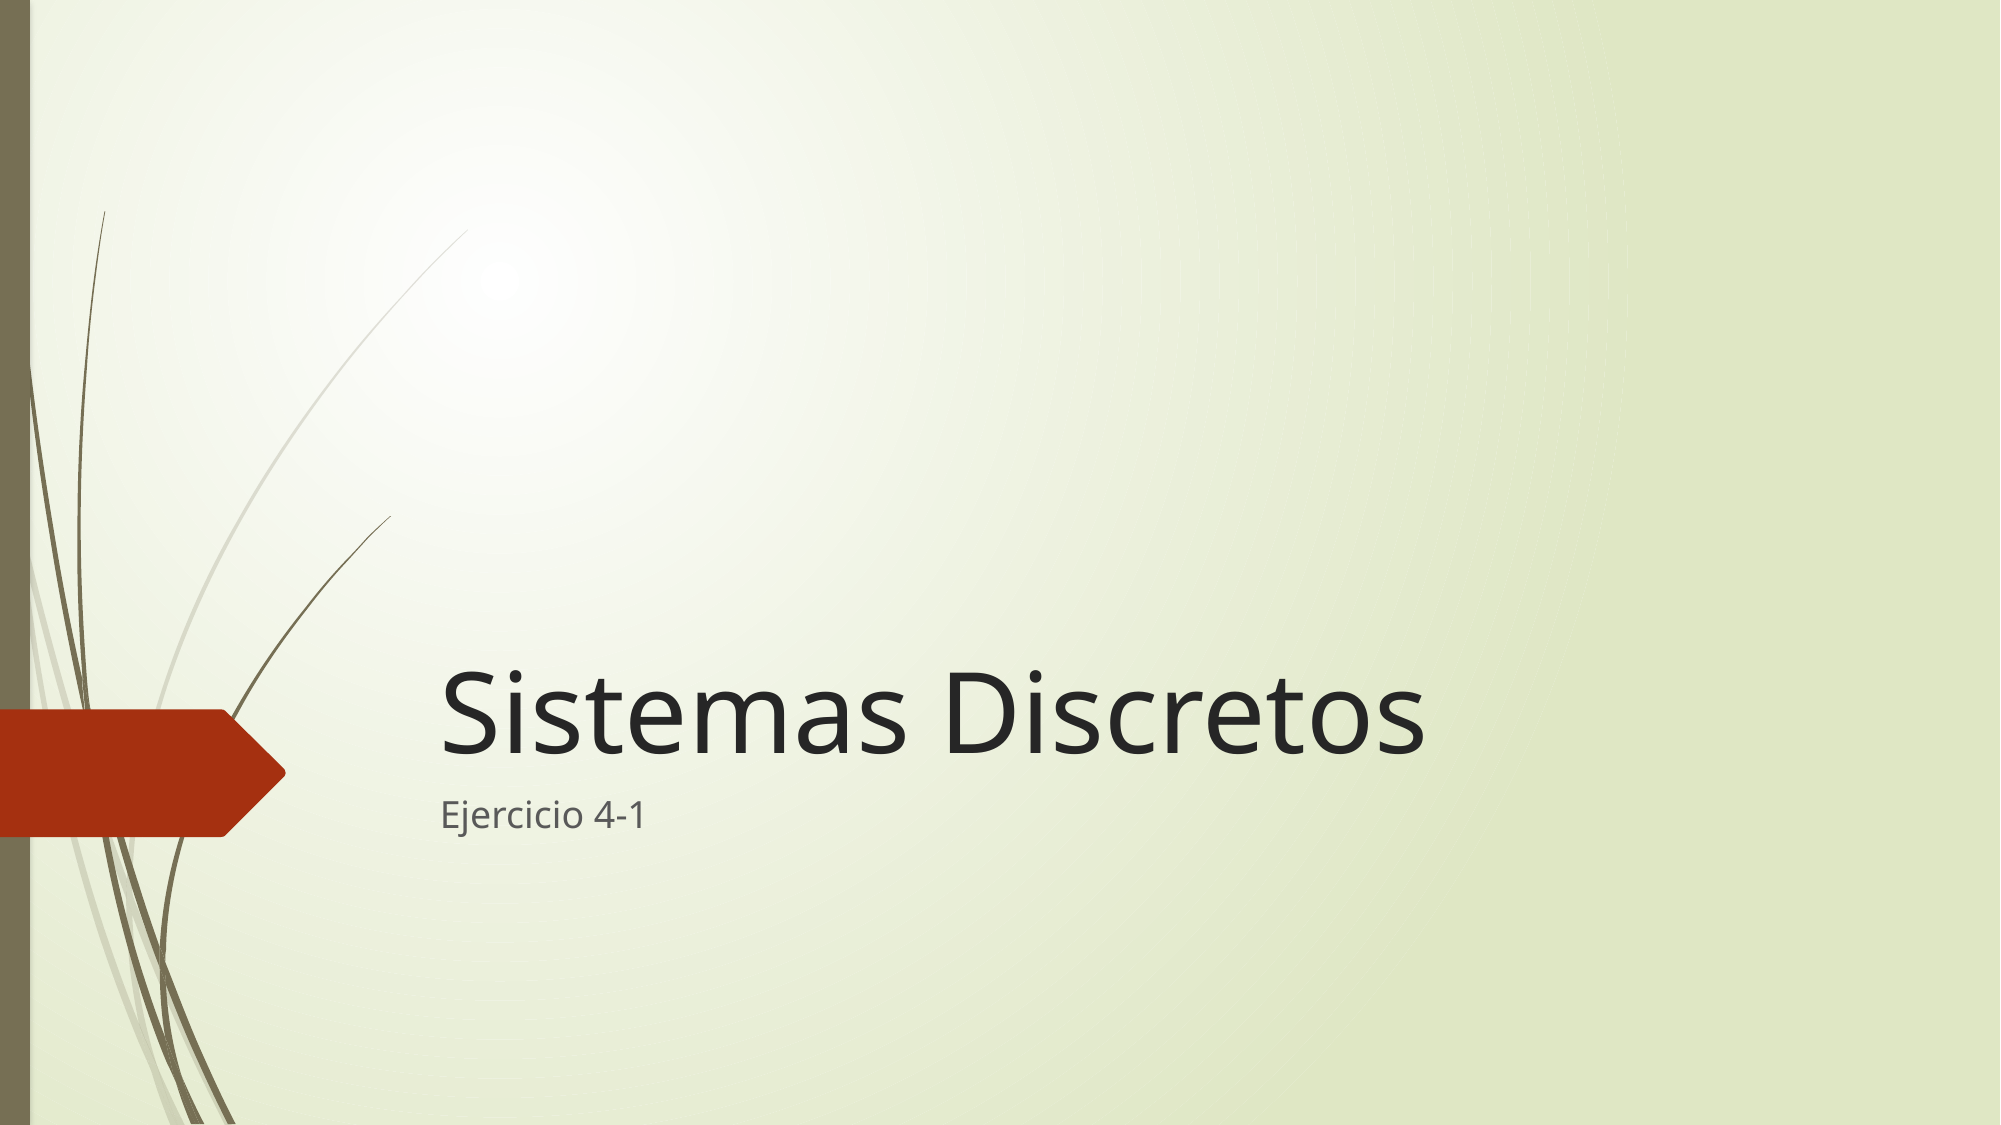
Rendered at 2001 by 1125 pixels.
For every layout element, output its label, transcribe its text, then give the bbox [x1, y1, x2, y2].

title Sistemas Discretos [424, 412, 1888, 783]
subtitle Ejercicio 4-1 [424, 783, 1888, 969]
